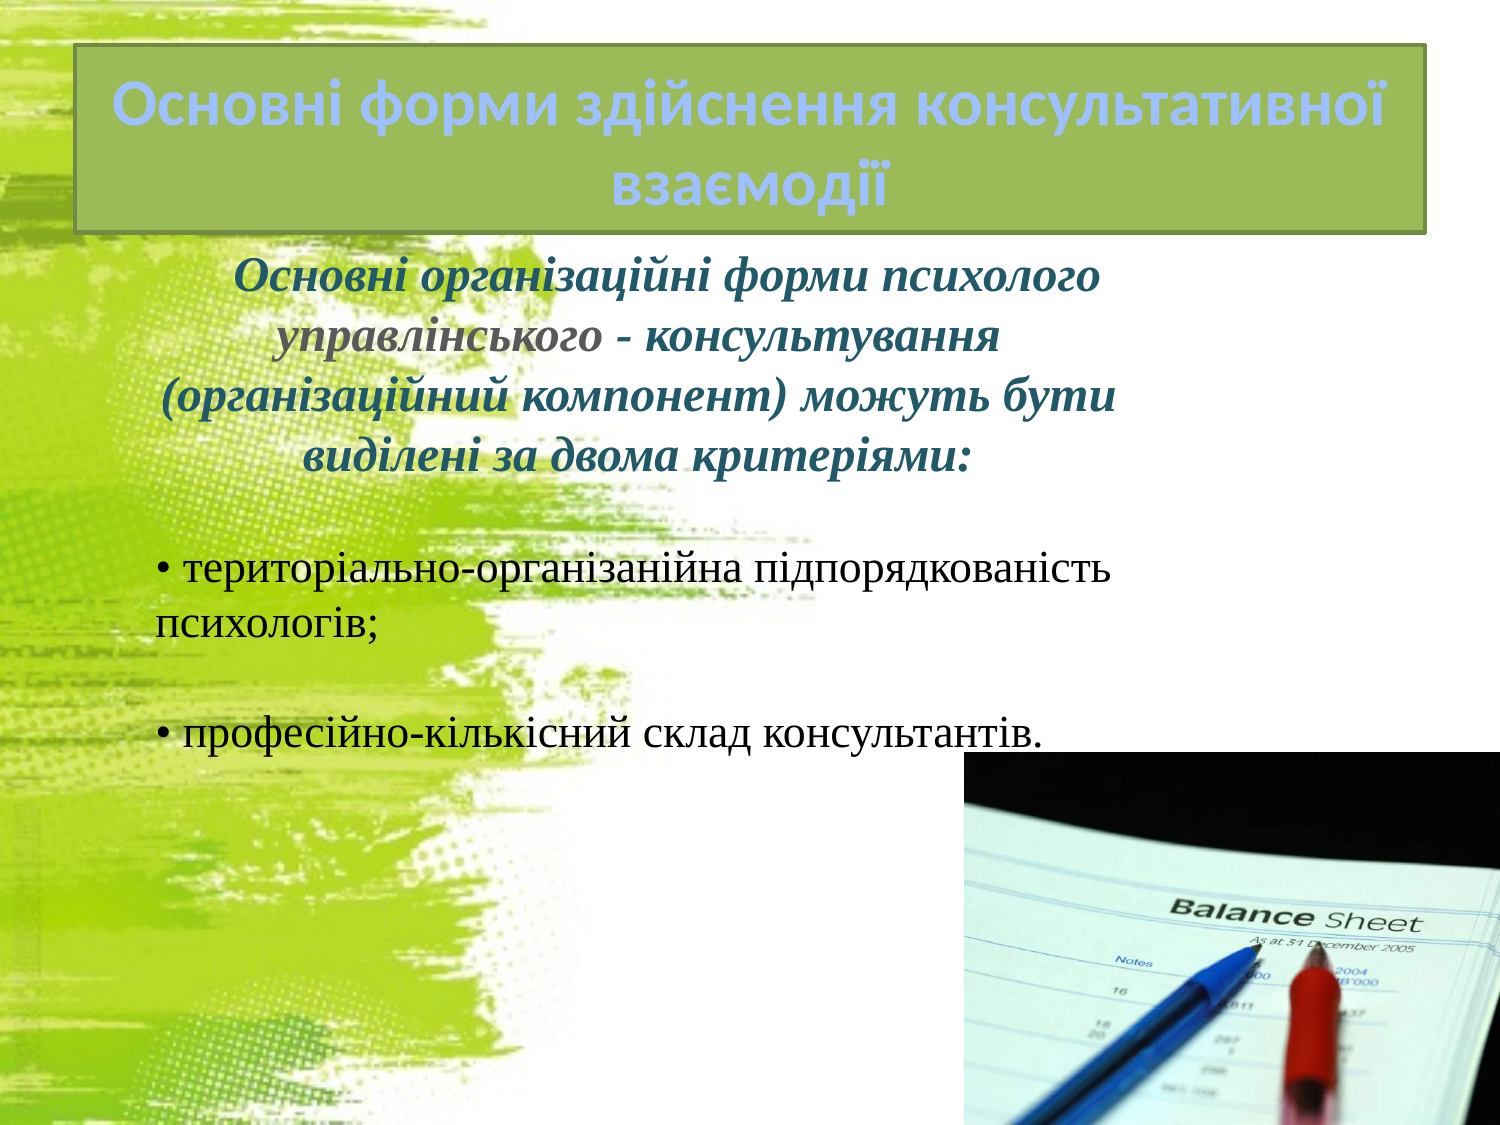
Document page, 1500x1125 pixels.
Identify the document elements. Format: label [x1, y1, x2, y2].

list [963, 752, 1500, 1125]
picture [0, 0, 1500, 1125]
